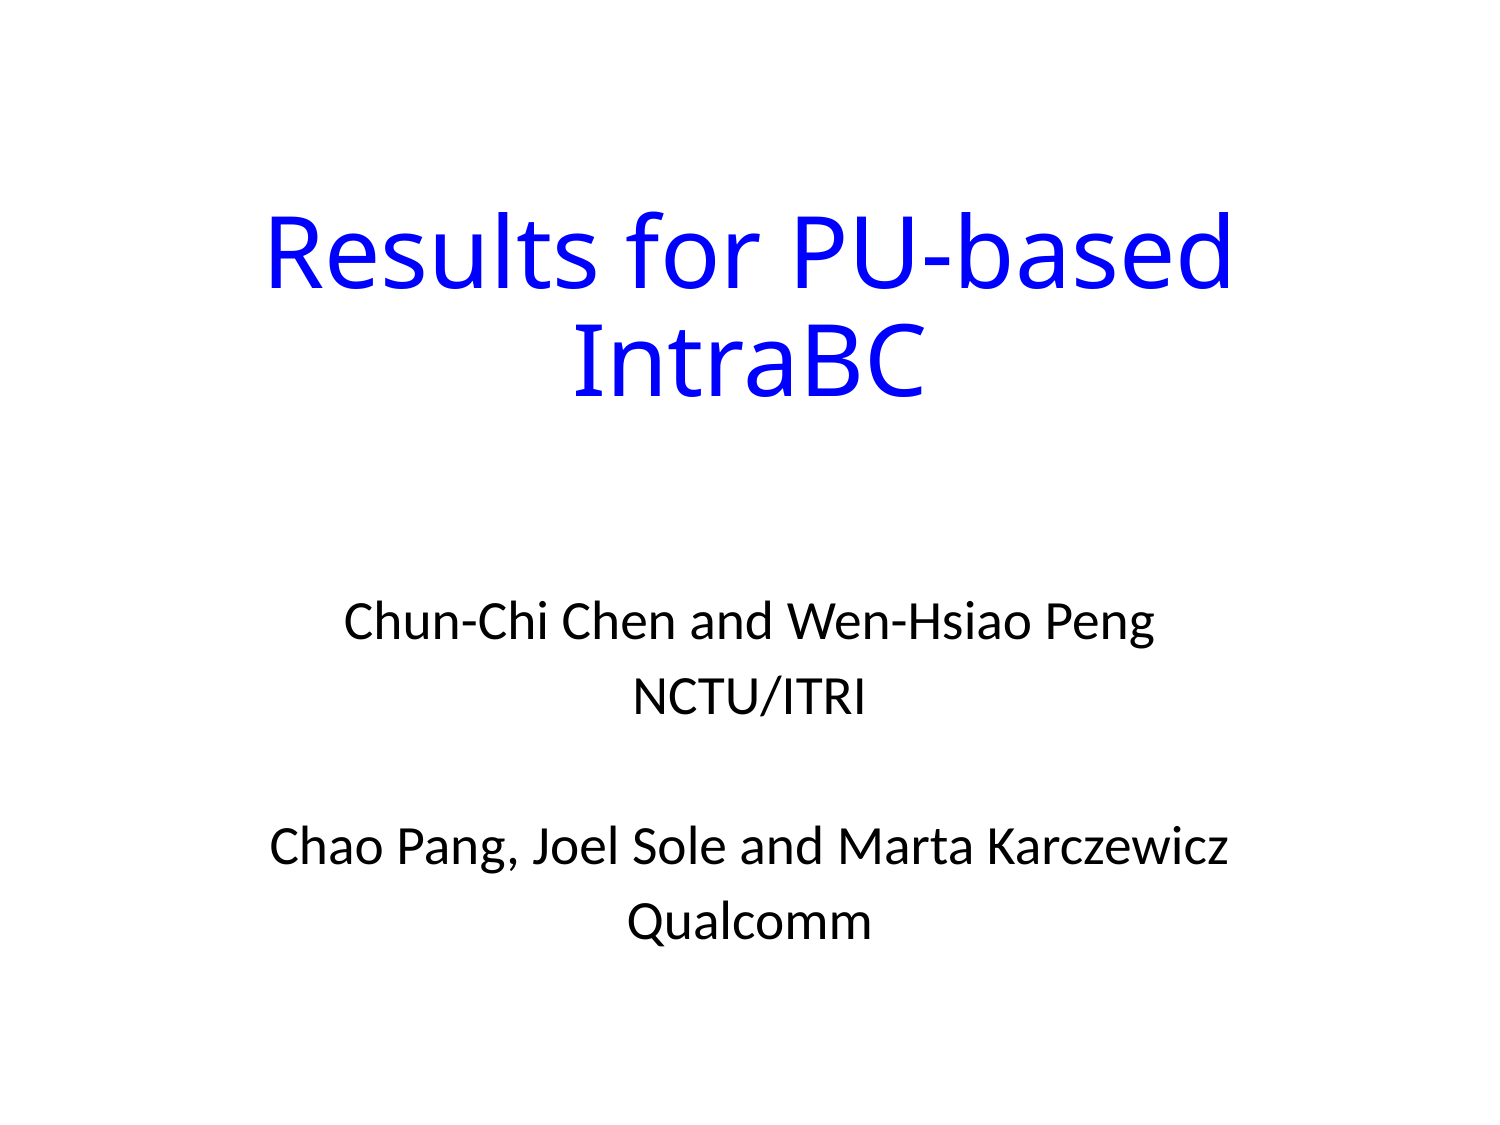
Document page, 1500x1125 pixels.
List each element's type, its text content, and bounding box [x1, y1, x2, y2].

subtitle Chun-Chi Chen and Wen-Hsiao Peng NCTU/ITRI Chao Pang, Joel Sole and Marta Karczewicz Qualcomm [187, 583, 1313, 963]
title Results for PU-based IntraBC [112, 184, 1388, 576]
